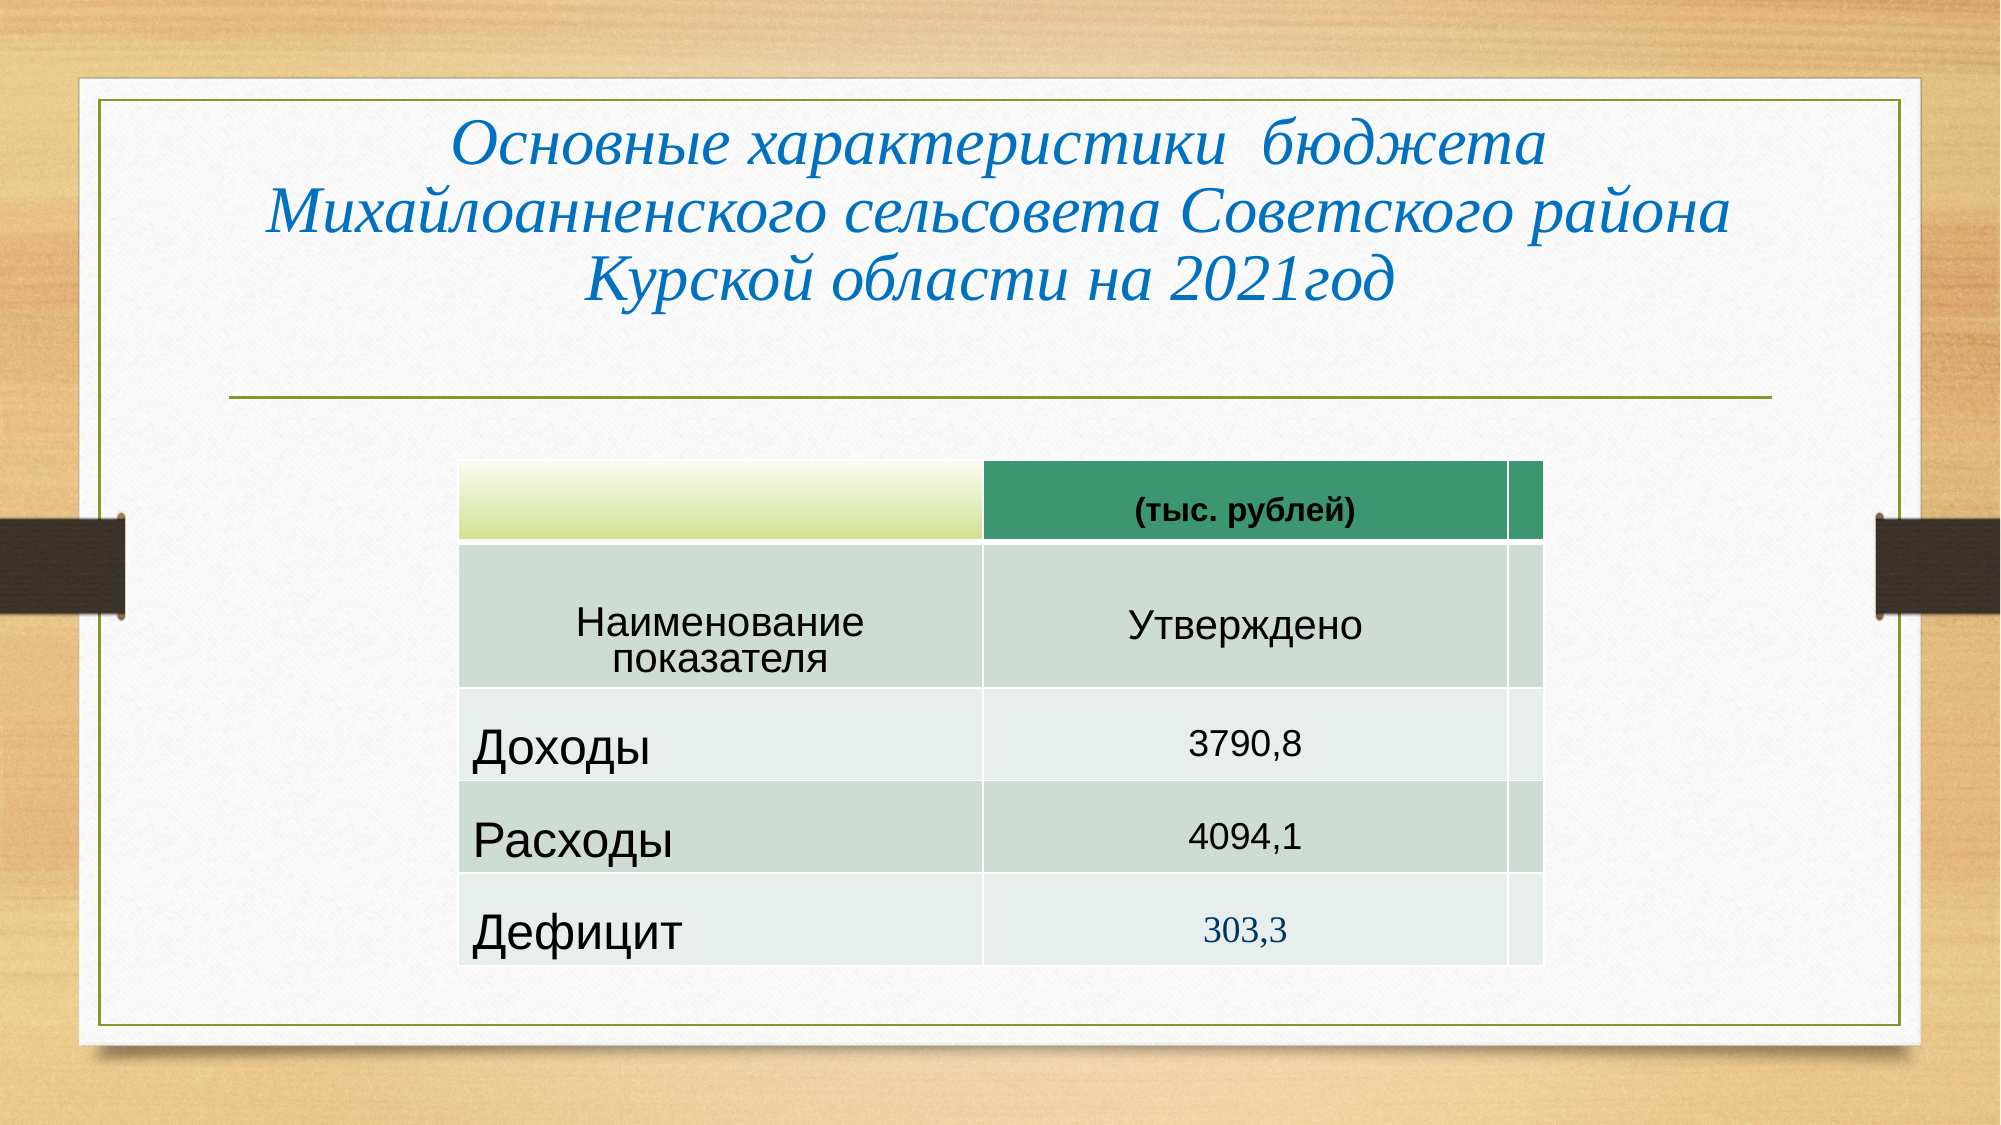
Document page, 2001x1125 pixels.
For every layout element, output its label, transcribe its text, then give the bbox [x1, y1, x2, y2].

table_header [459, 461, 982, 539]
table_cell 303,3 [984, 874, 1507, 965]
table_cell Наименование показателя [459, 545, 982, 687]
table_cell Дефицит [459, 874, 982, 965]
table_header [1509, 461, 1543, 539]
table_header (тыс. рублей) [984, 461, 1507, 539]
table_cell [1509, 689, 1543, 780]
table_cell Расходы [459, 781, 982, 872]
table_cell Утверждено [984, 545, 1507, 687]
table_cell [1509, 874, 1543, 965]
title Основные характеристики бюджета Михайлоанненского сельсовета Советского района Курской области на 2021год [212, 178, 1788, 393]
table_cell 4094,1 [984, 781, 1507, 872]
table_cell [1509, 545, 1543, 687]
table_cell Доходы [459, 689, 982, 780]
table_cell [1509, 781, 1543, 872]
picture [0, 0, 2001, 1125]
table_cell 3790,8 [984, 689, 1507, 780]
